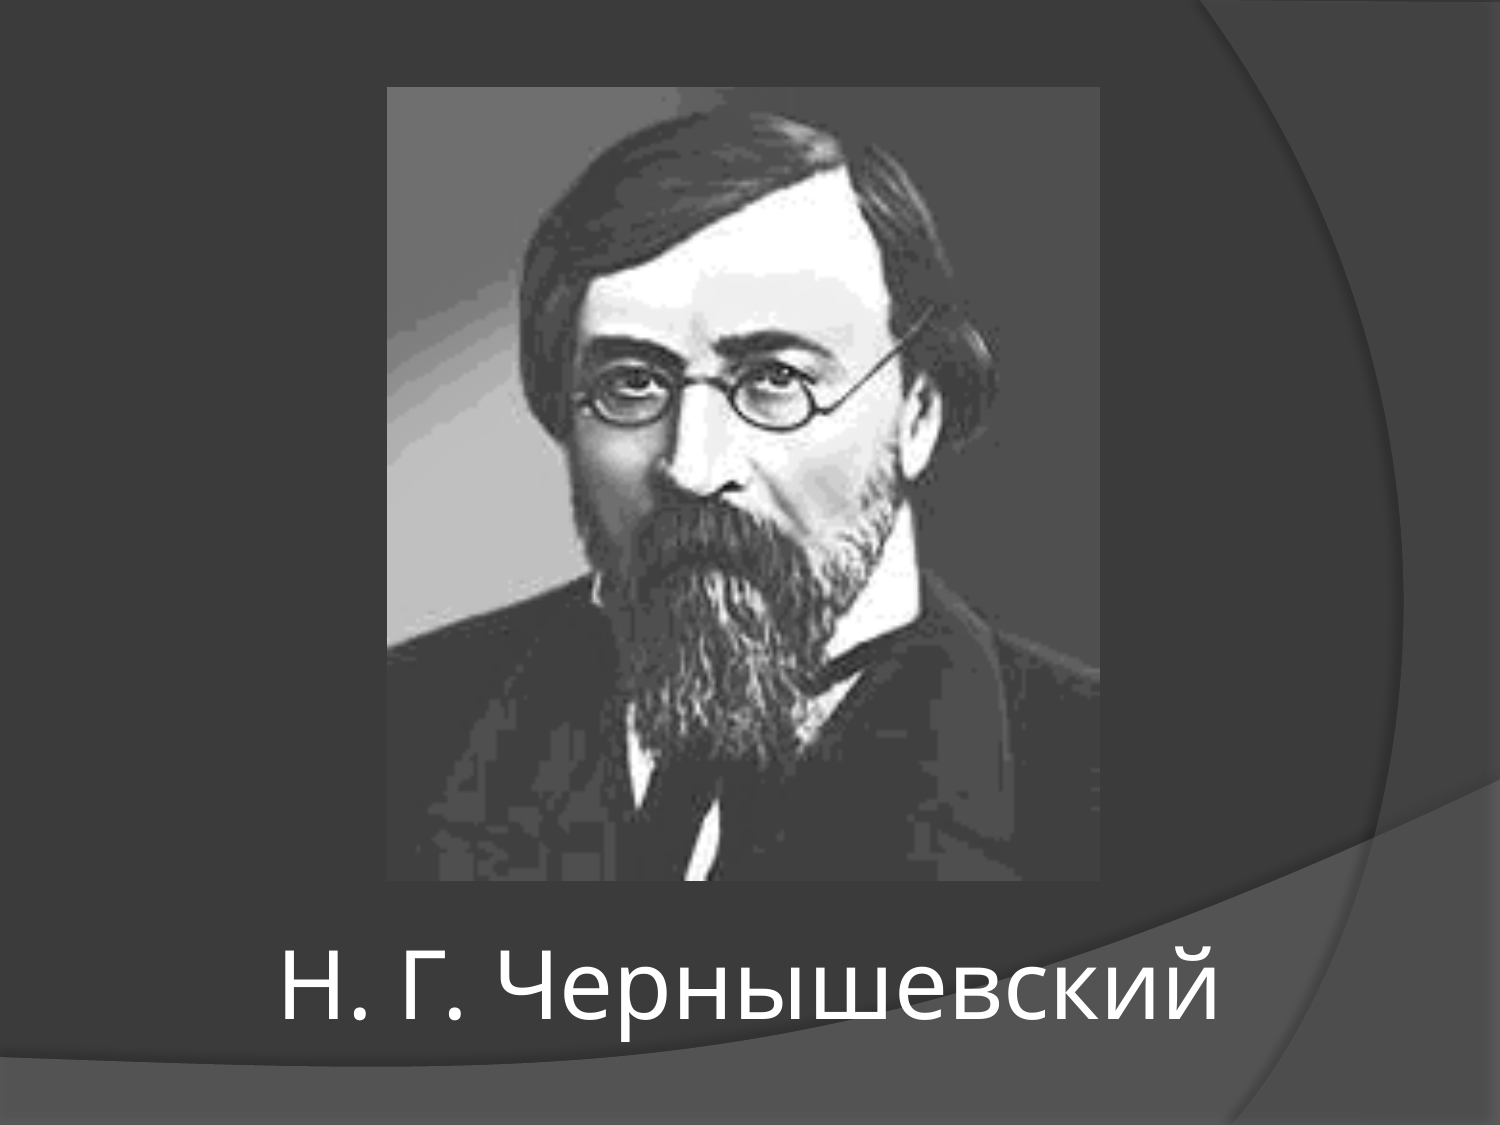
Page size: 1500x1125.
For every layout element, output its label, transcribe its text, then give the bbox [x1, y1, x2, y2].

title Н. Г. Чернышевский [0, 887, 1500, 1075]
picture [387, 87, 1101, 881]
